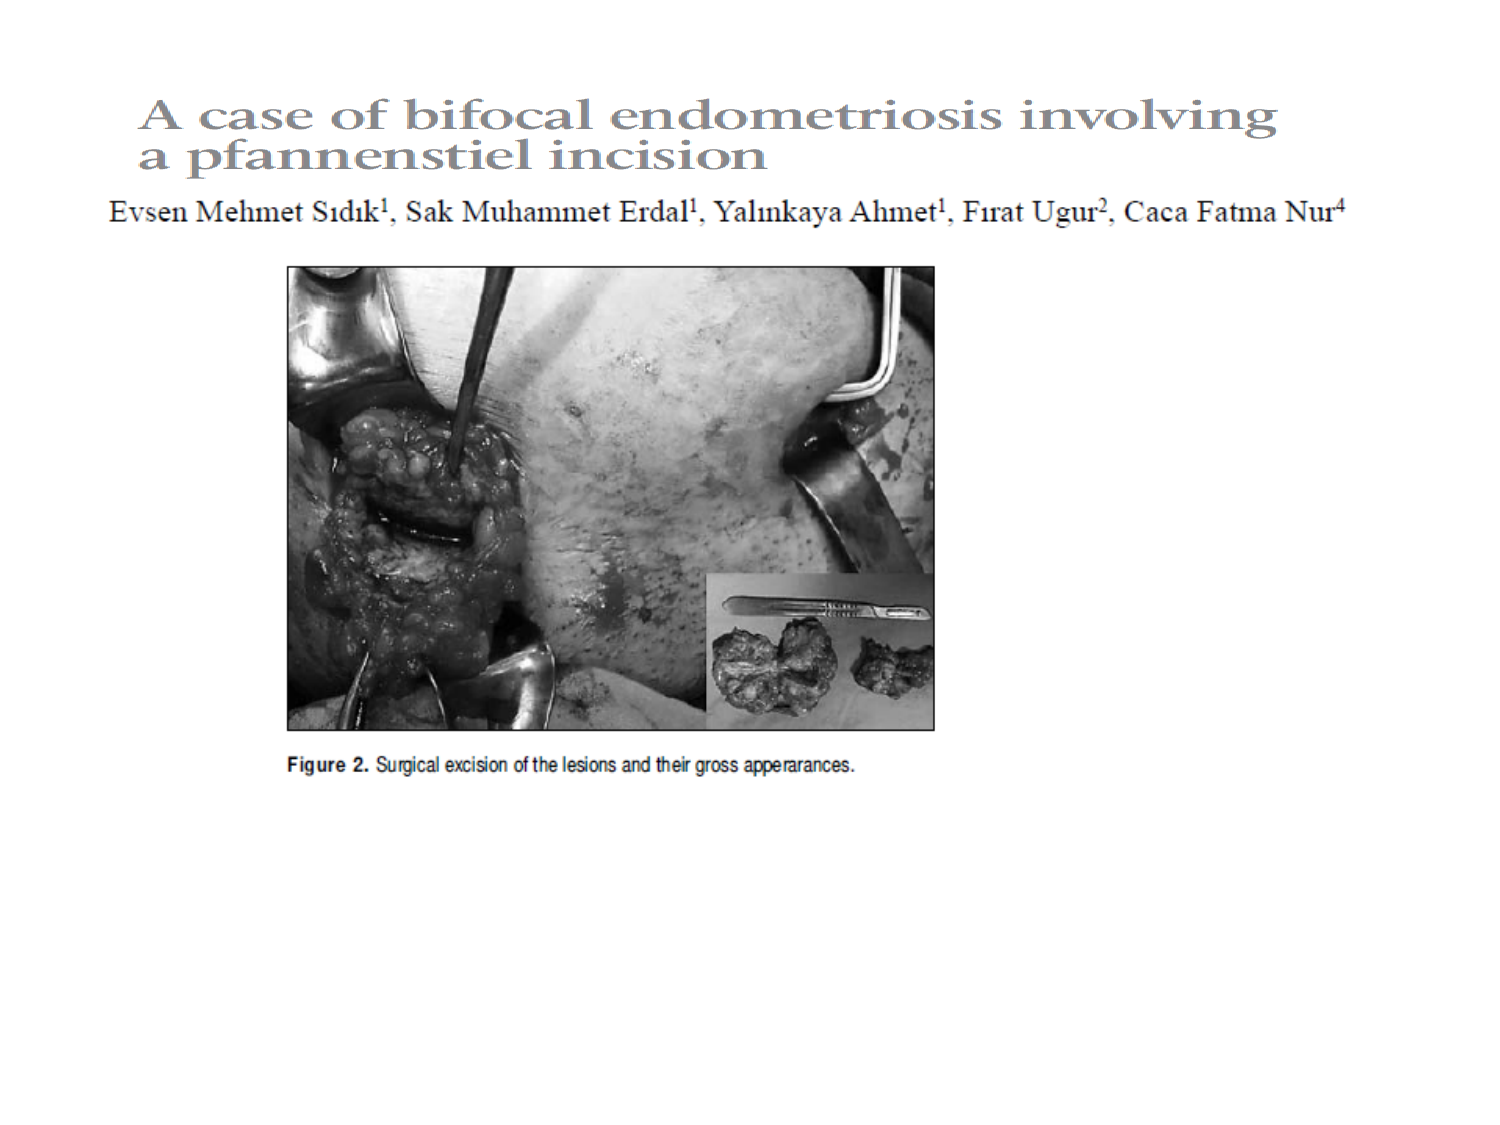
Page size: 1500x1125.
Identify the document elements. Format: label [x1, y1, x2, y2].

picture [105, 93, 1369, 244]
picture [280, 257, 946, 783]
